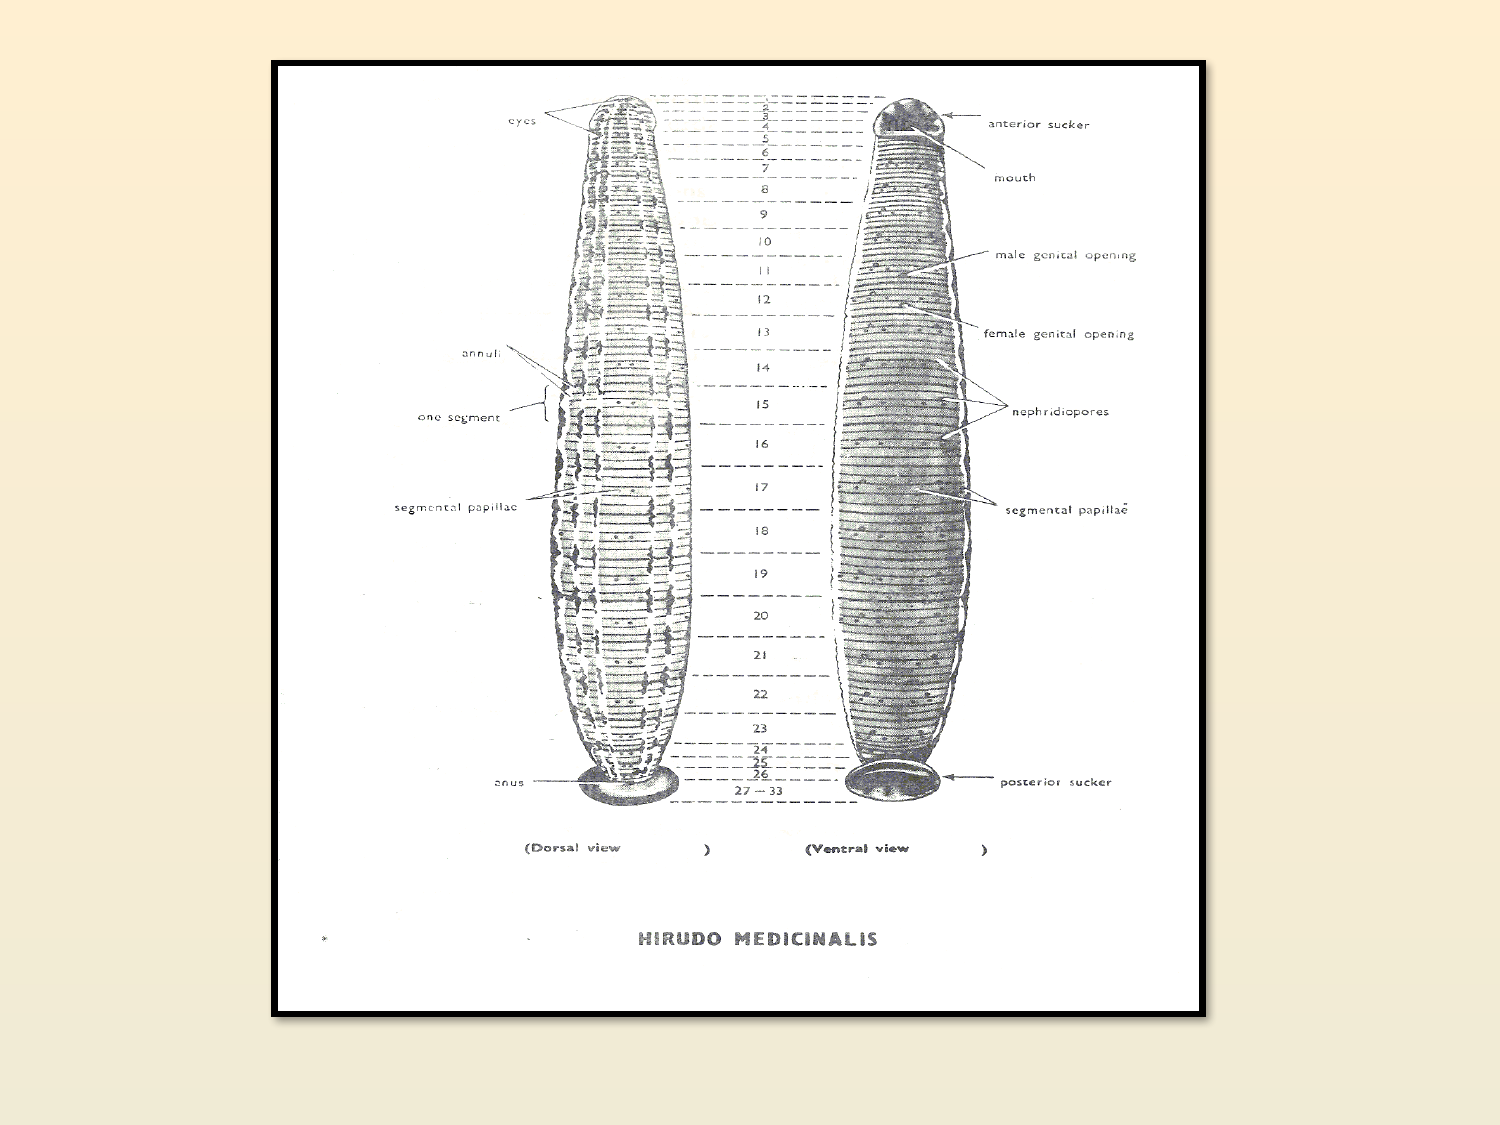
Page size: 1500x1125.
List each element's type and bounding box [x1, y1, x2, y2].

picture [277, 66, 1200, 1012]
